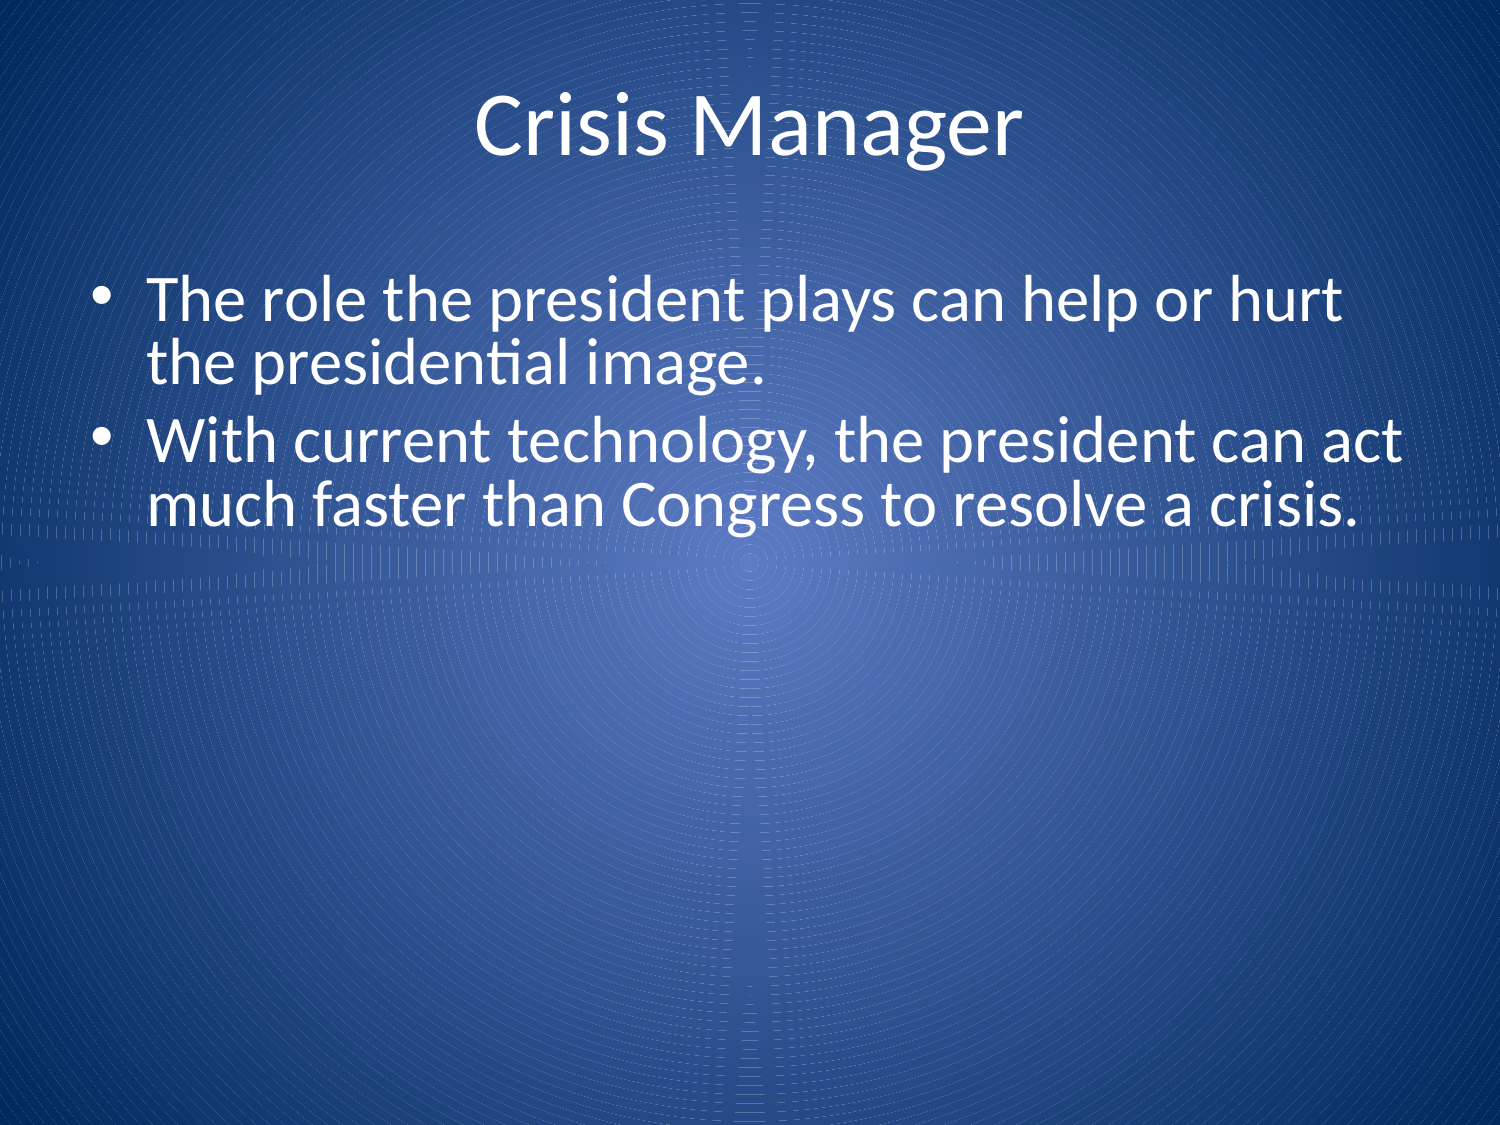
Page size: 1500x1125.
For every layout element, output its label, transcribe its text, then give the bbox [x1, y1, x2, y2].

list The role the president plays can help or hurt the presidential image. With current technology, the president can act much faster than Congress to resolve a crisis. [75, 262, 1425, 1005]
title Crisis Manager [75, 24, 1425, 213]
